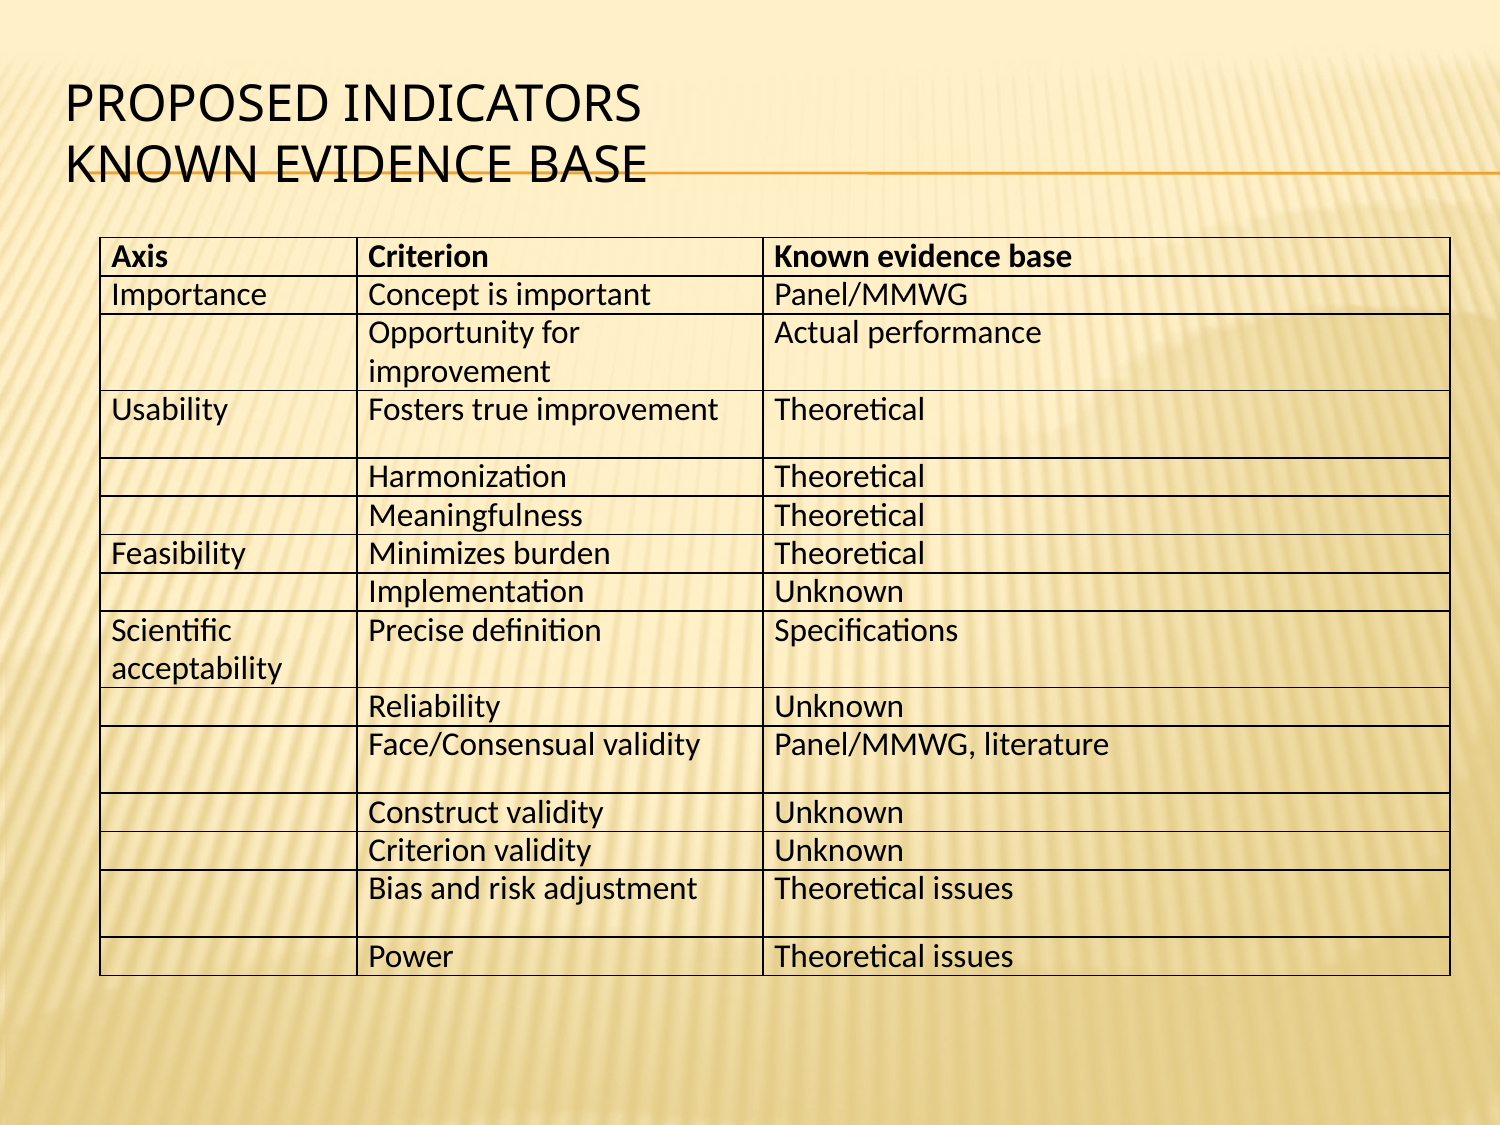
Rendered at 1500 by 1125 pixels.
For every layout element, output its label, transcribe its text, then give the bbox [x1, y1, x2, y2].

table_cell Usability [101, 391, 356, 457]
table_cell Scientific acceptability [101, 612, 356, 687]
table_cell Criterion validity [358, 832, 762, 869]
table_cell [101, 688, 356, 725]
table_cell Specifications [764, 612, 1449, 687]
table_cell Face/Consensual validity [358, 727, 762, 792]
table_cell Theoretical [764, 535, 1449, 572]
table_header Criterion [358, 238, 762, 275]
table_header Axis [101, 238, 356, 275]
table_cell Implementation [358, 574, 762, 610]
table_cell Actual performance [764, 315, 1449, 390]
table_cell Unknown [764, 574, 1449, 610]
table_cell Reliability [358, 688, 762, 725]
table_cell [101, 315, 356, 390]
table_cell [101, 832, 356, 869]
table_cell Precise definition [358, 612, 762, 687]
table_cell [101, 727, 356, 792]
table_cell Construct validity [358, 794, 762, 831]
table_cell Theoretical [764, 497, 1449, 534]
table_cell Theoretical issues [764, 871, 1449, 936]
table_cell Importance [101, 277, 356, 313]
table_cell Harmonization [358, 459, 762, 495]
table_cell Unknown [764, 688, 1449, 725]
table_cell Unknown [764, 832, 1449, 869]
table_cell Panel/MMWG, literature [764, 727, 1449, 792]
table_cell Concept is important [358, 277, 762, 313]
table_cell Minimizes burden [358, 535, 762, 572]
table_cell [101, 574, 356, 610]
table_cell Panel/MMWG [764, 277, 1449, 313]
table_cell [101, 459, 356, 495]
table_cell Theoretical [764, 391, 1449, 457]
table_cell Opportunity for improvement [358, 315, 762, 390]
table_header Known evidence base [764, 238, 1449, 275]
table_cell Theoretical [764, 459, 1449, 495]
table_cell [101, 871, 356, 936]
table_cell Power [358, 938, 762, 975]
table_cell Bias and risk adjustment [358, 871, 762, 936]
title Proposed Indicators Known Evidence Base [50, 62, 1475, 200]
table_cell Theoretical issues [764, 938, 1449, 975]
table_cell Feasibility [101, 535, 356, 572]
table_cell Unknown [764, 794, 1449, 831]
table_cell [101, 938, 356, 975]
table_cell [101, 794, 356, 831]
table_cell Meaningfulness [358, 497, 762, 534]
table_cell Fosters true improvement [358, 391, 762, 457]
table_cell [101, 497, 356, 534]
